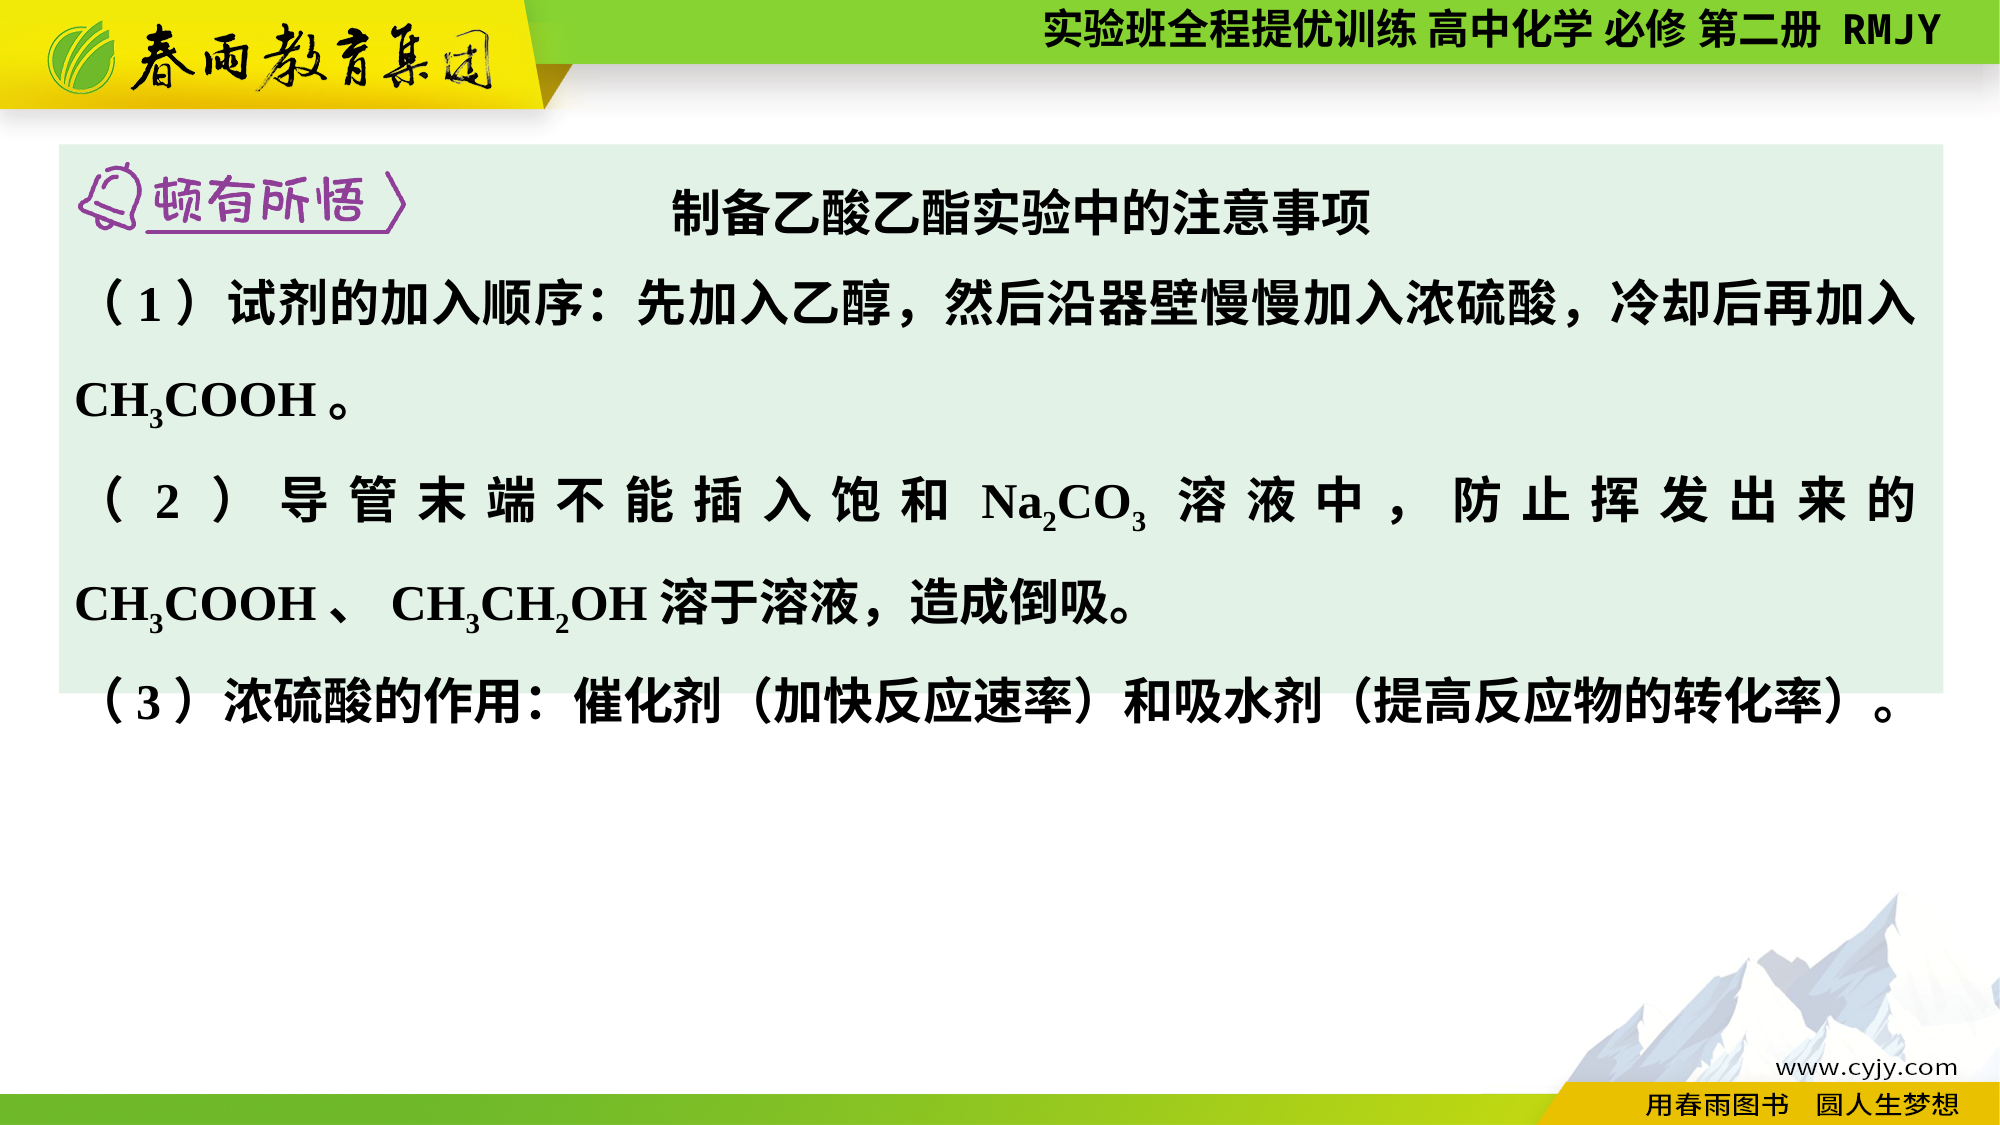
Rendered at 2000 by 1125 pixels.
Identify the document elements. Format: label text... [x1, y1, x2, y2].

picture [0, 0, 2000, 1125]
list 制备乙酸乙酯实验中的注意事项 （1）试剂的加入顺序：先加入乙醇，然后沿器壁慢慢加入浓硫酸，冷却后再加入CH3COOH。 （2）导管末端不能插入饱和Na2CO3溶液中，防止挥发出来的CH3COOH、CH3CH2OH溶于溶液，造成倒吸。 （3）浓硫酸的作用：催化剂（加快反应速率）和吸水剂（提高反应物的转化率）。 [59, 144, 1944, 694]
